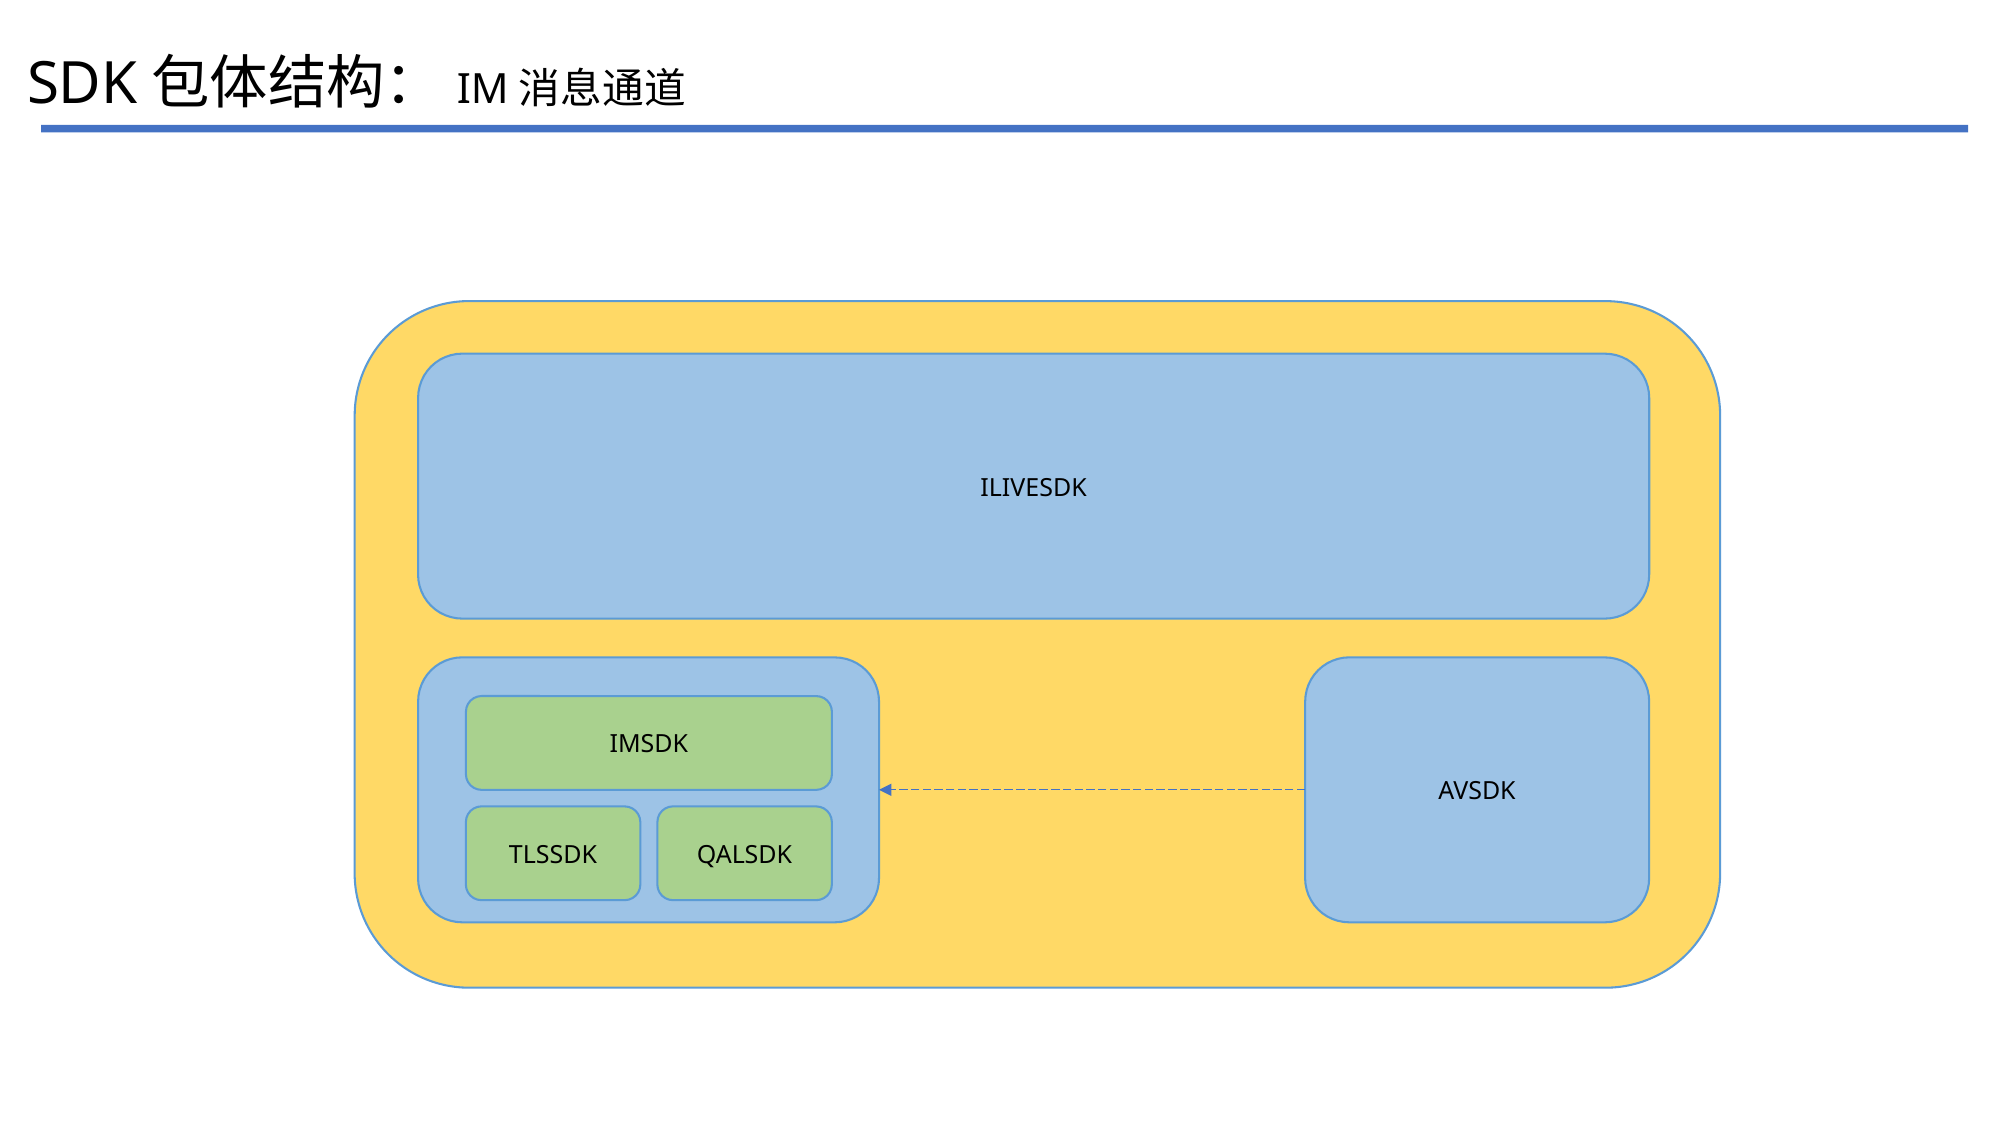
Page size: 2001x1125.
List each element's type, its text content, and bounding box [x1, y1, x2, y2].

text_box IMSDK [464, 694, 833, 791]
text_box AVSDK [1304, 656, 1651, 924]
text_box ILIVESDK [417, 352, 1651, 620]
text_box [353, 300, 1722, 989]
text_box QALSDK [656, 805, 833, 902]
text_box SDK包体结构：IM消息通道 [12, 37, 701, 123]
text_box [417, 656, 881, 924]
text_box [40, 124, 1969, 133]
text_box TLSSDK [464, 805, 642, 902]
